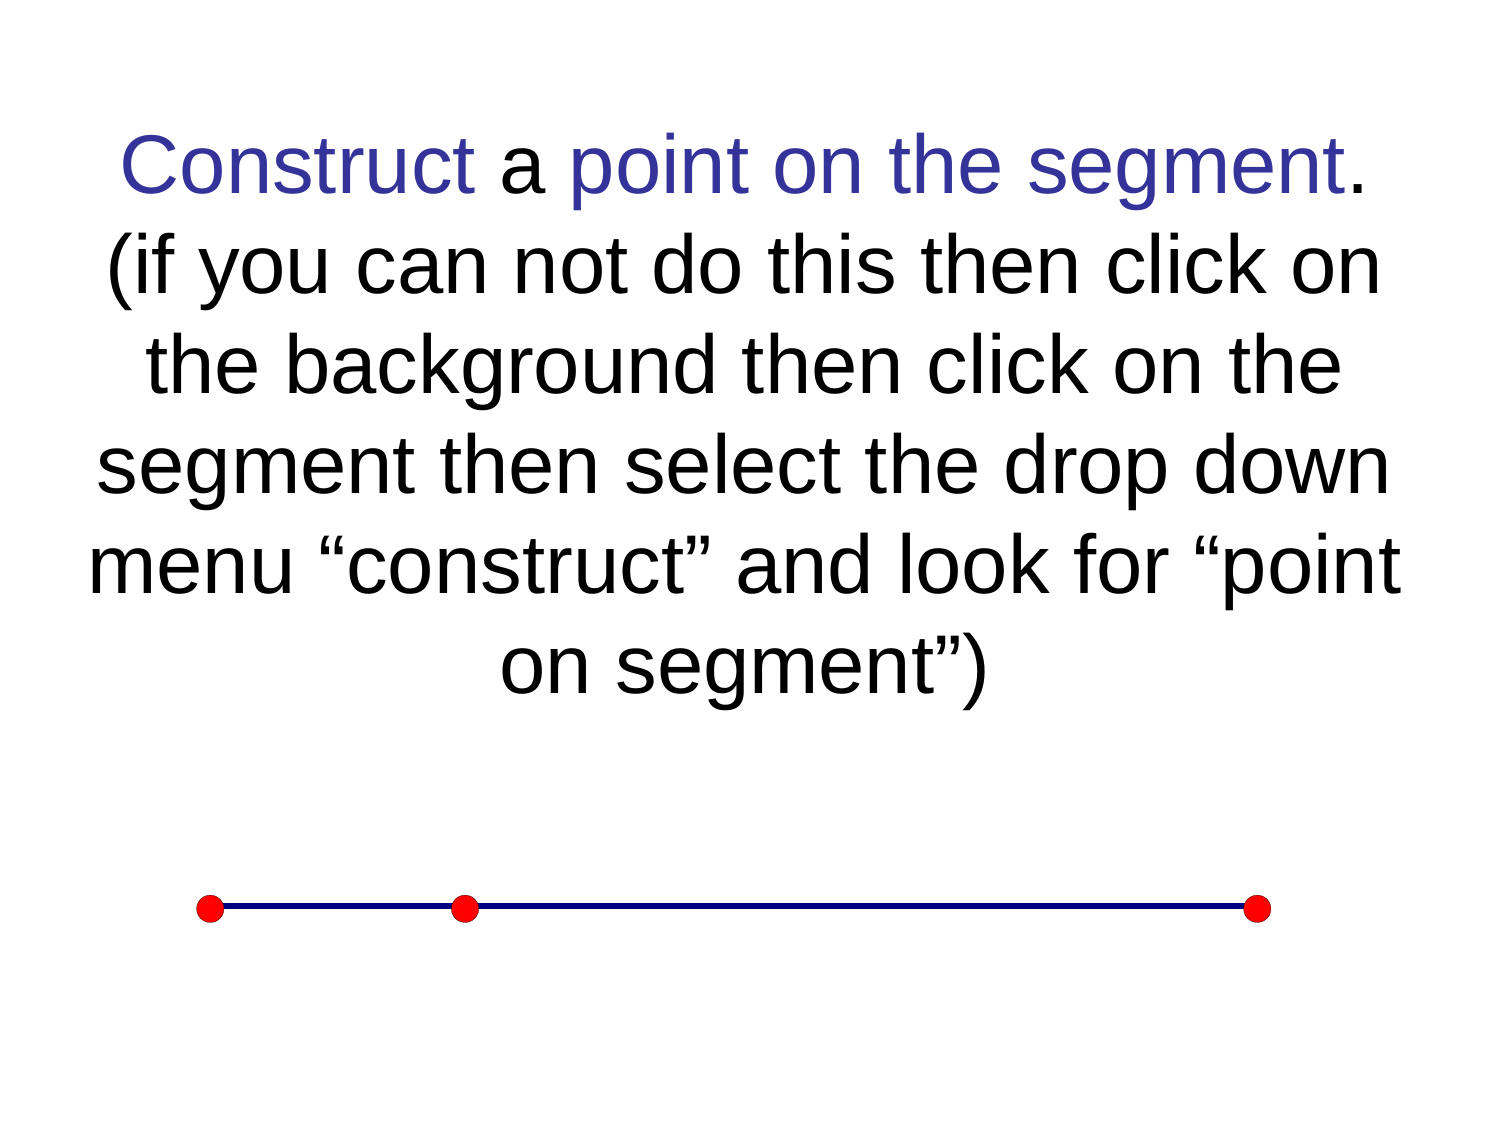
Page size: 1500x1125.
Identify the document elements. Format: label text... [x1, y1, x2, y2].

title Construct a point on the segment. (if you can not do this then click on the background then click on the segment then select the drop down menu “construct” and look for “point on segment”) [64, 44, 1426, 776]
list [135, 833, 1333, 984]
